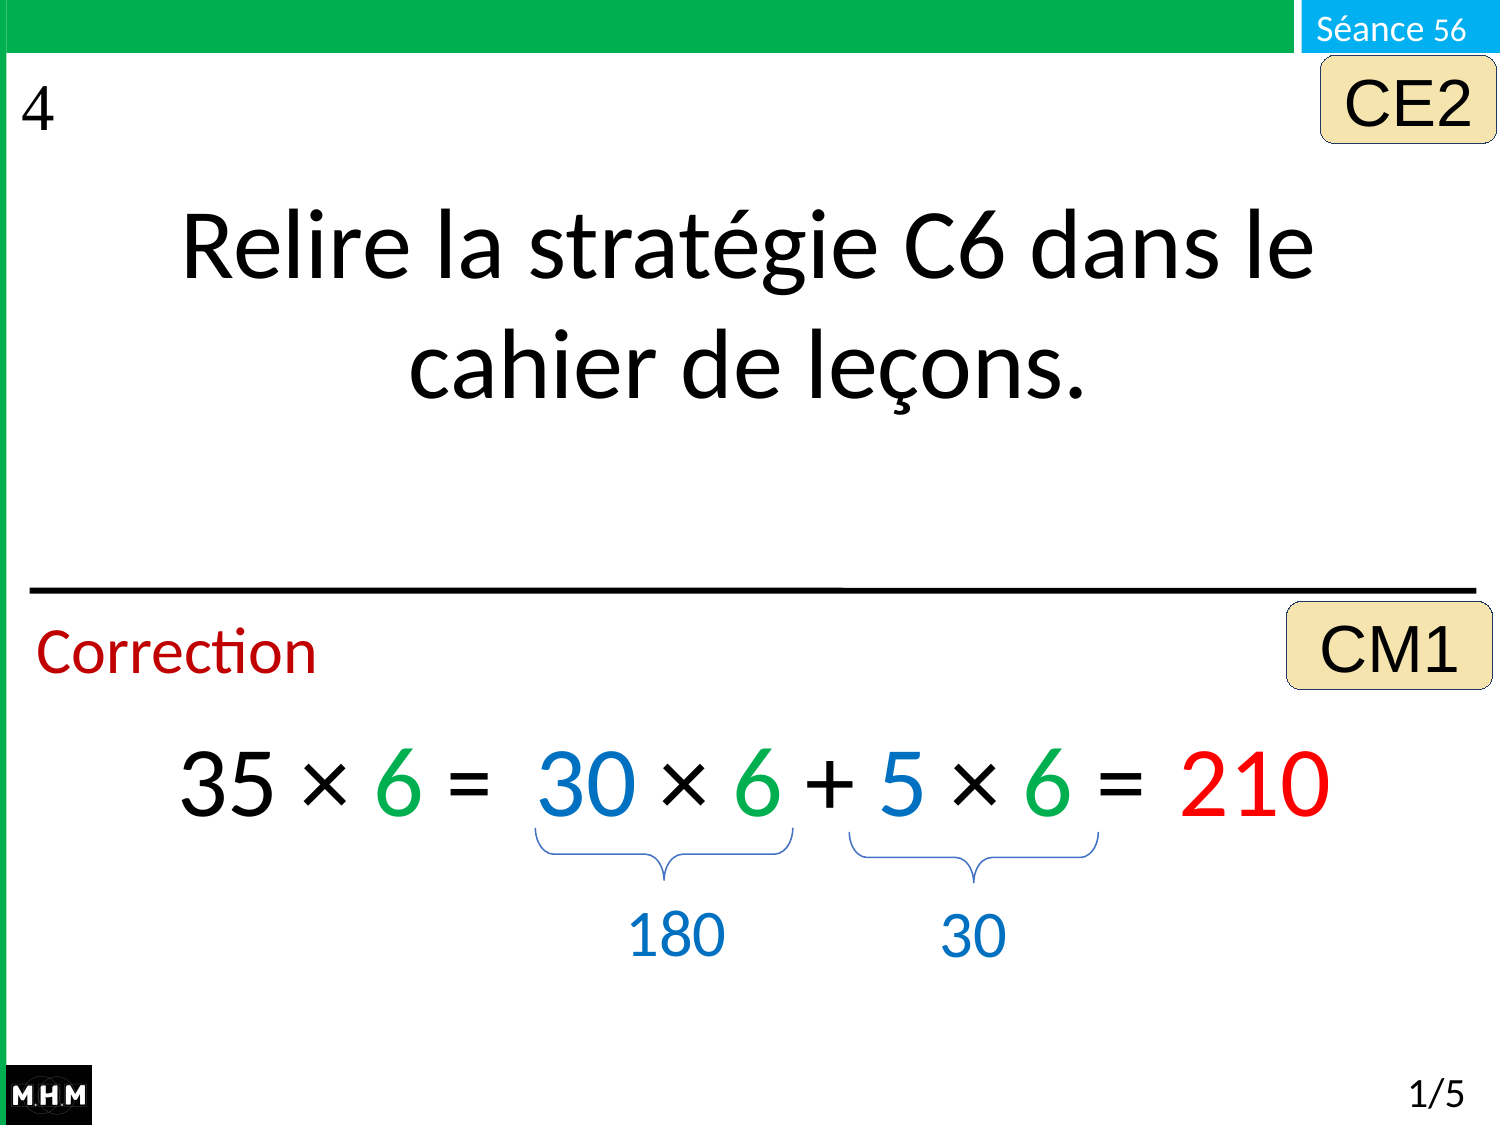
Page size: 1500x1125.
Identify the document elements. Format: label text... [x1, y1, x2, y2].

text_box CE2 [1320, 55, 1497, 144]
text_box Relire la stratégie C6 dans le cahier de leçons. [101, 170, 1397, 426]
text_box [535, 827, 794, 978]
text_box 35 × 6 = … [96, 708, 487, 844]
text_box 30 × 6 + 5 × 6 = … [487, 708, 1149, 844]
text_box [849, 831, 1099, 978]
picture [6, 1065, 92, 1125]
list 1/5 [1373, 1064, 1500, 1125]
text_box 210 [1149, 708, 1360, 844]
text_box CM1 [1288, 601, 1493, 690]
text_box Correction [21, 609, 1316, 696]
